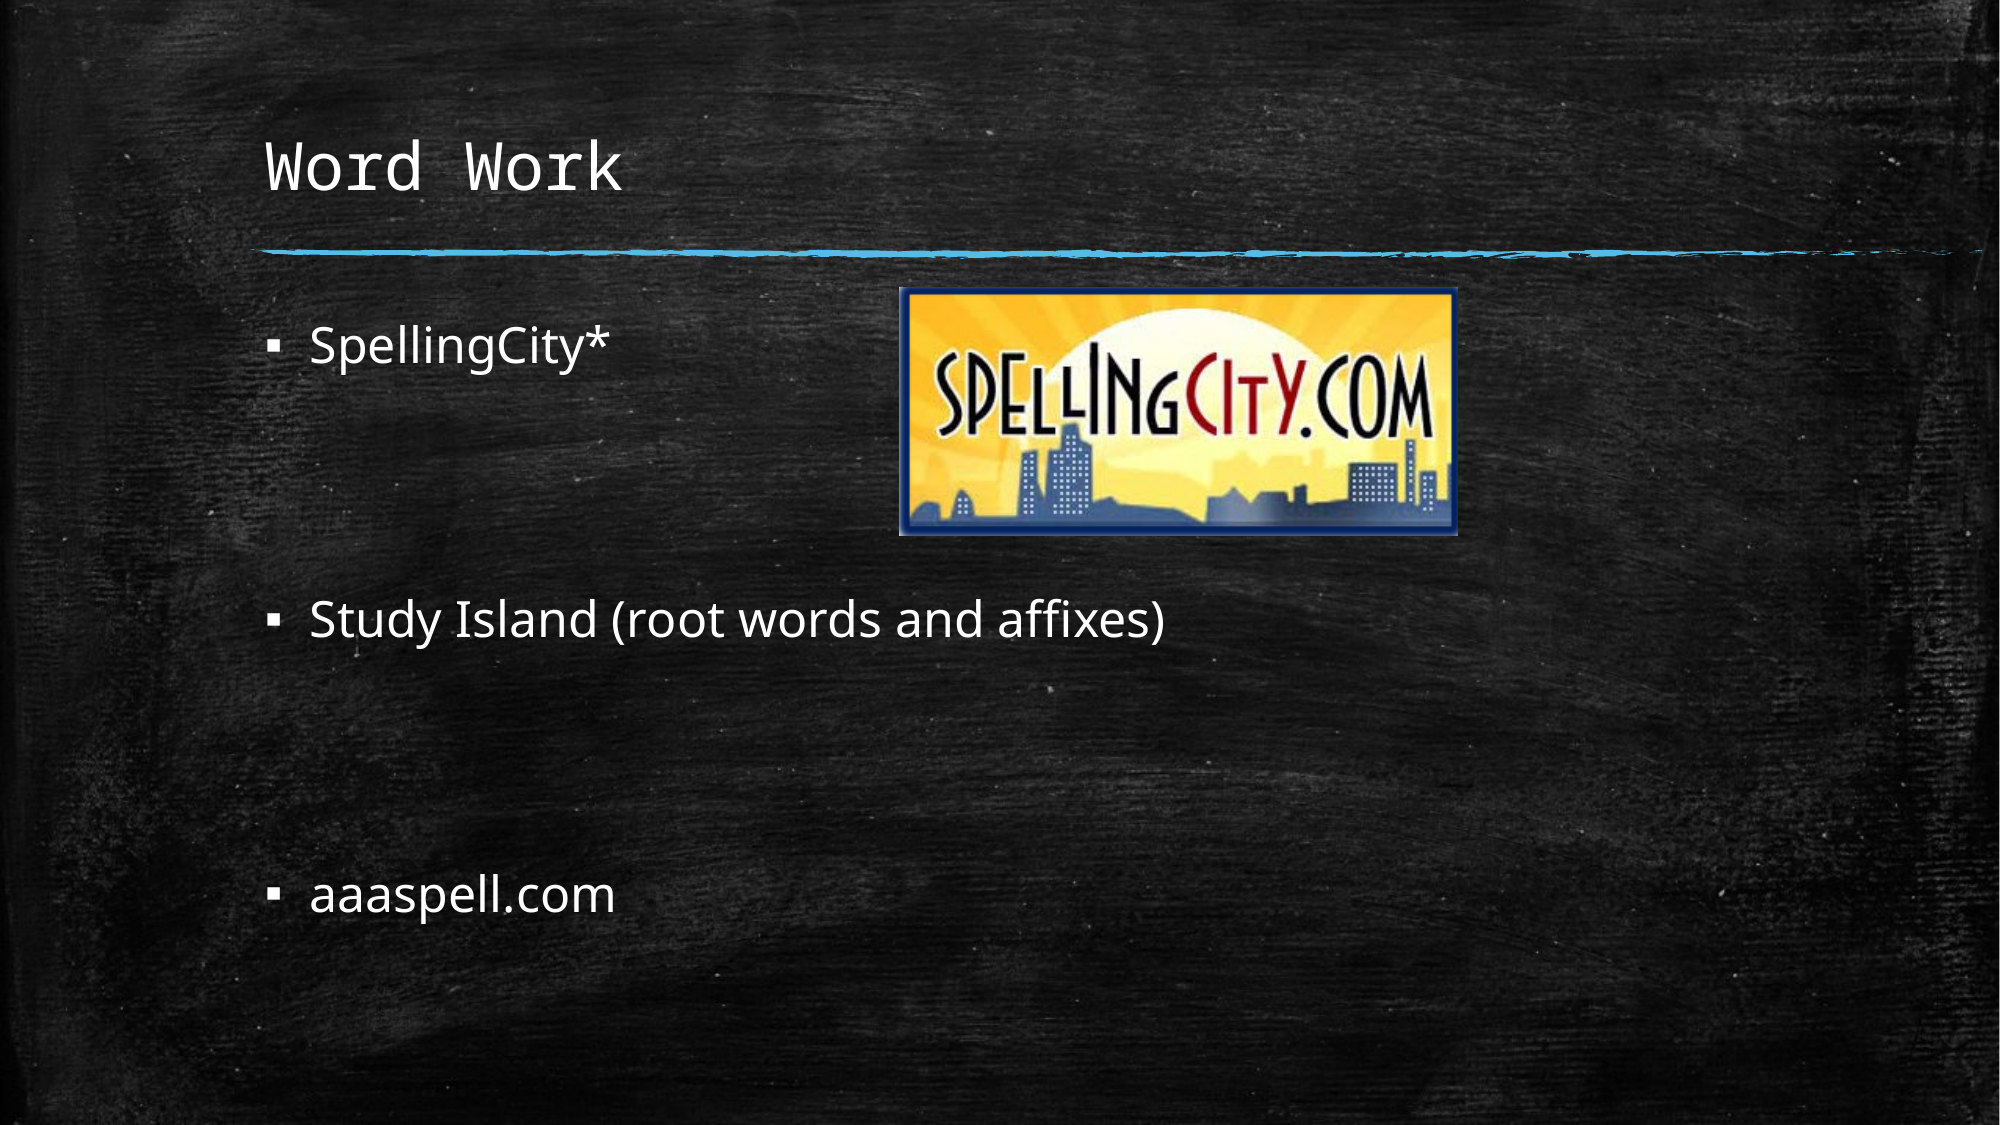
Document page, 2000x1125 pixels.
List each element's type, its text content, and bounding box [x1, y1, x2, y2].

title Word Work [249, 45, 1750, 213]
list SpellingCity* Study Island (root words and affixes) aaaspell.com [249, 312, 1750, 1013]
picture [899, 287, 1458, 536]
